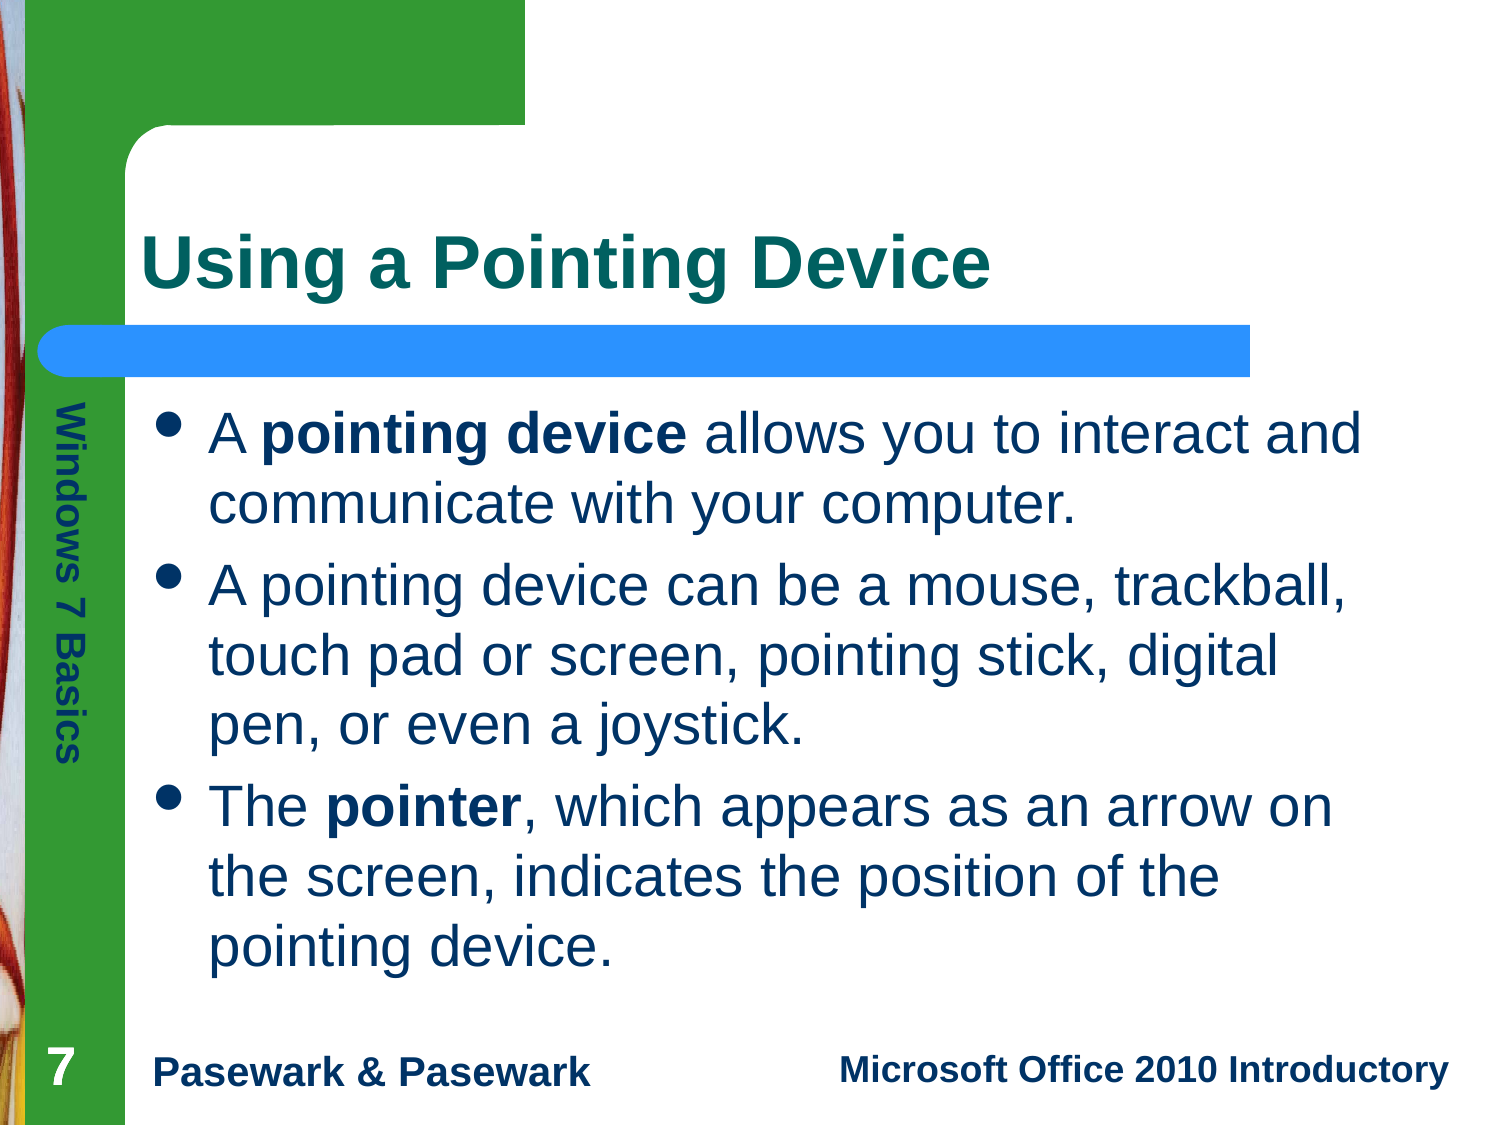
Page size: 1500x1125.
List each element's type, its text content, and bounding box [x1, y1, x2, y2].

text_box 7 [13, 1023, 111, 1105]
list A pointing device allows you to interact and communicate with your computer. A pointing device can be a mouse, trackball, touch pad or screen, pointing stick, digital pen, or even a joystick. The pointer, which appears as an arrow on the screen, indicates the position of the pointing device. [137, 387, 1400, 1038]
title Using a Pointing Device [124, 124, 1500, 313]
picture [0, 0, 25, 1125]
